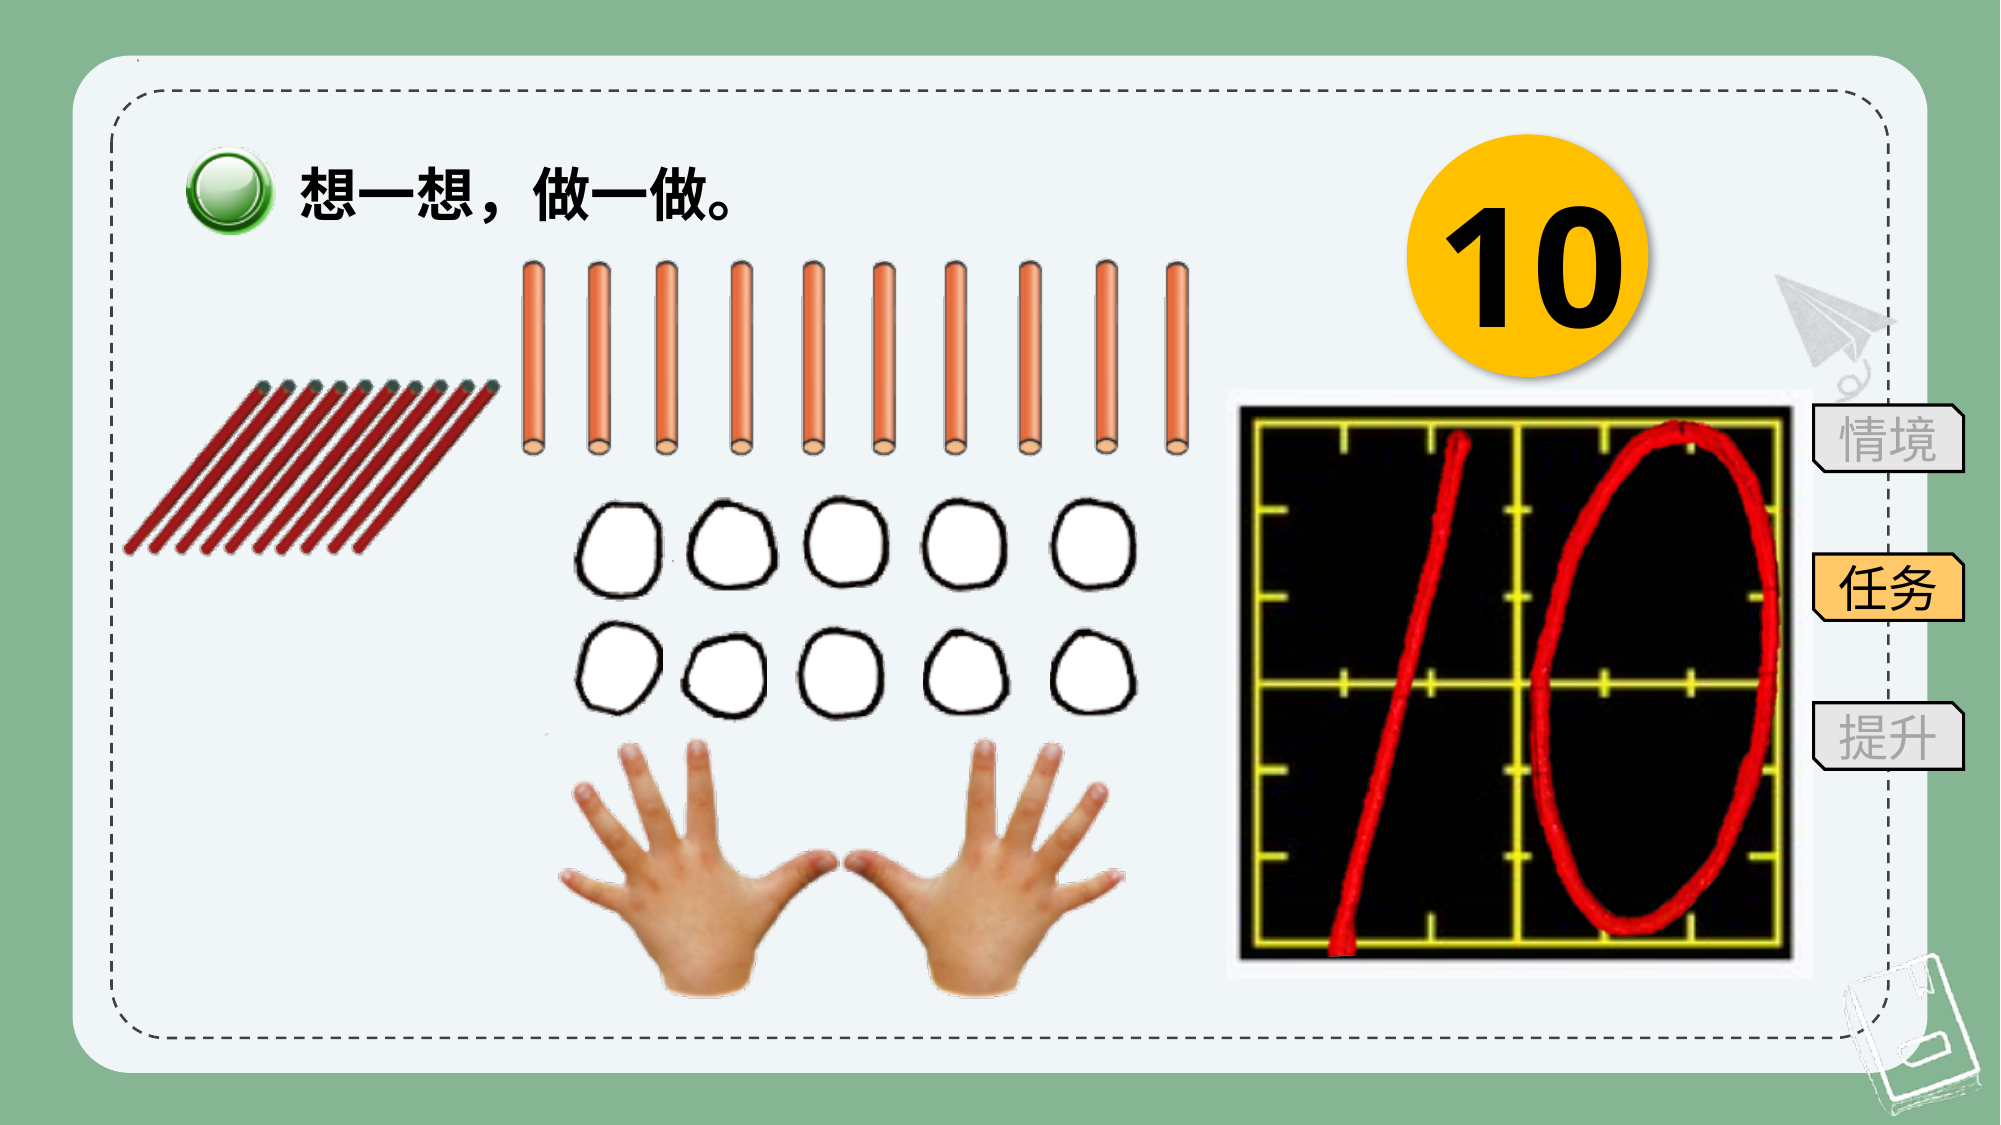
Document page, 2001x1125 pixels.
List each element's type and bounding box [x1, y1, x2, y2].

picture [545, 733, 1135, 1011]
picture [1013, 256, 1047, 457]
picture [582, 257, 616, 458]
text_box [1706, 236, 1964, 770]
picture [1843, 953, 1982, 1116]
picture [797, 256, 830, 457]
picture [1046, 490, 1140, 597]
picture [680, 619, 767, 726]
picture [686, 490, 781, 597]
picture [568, 496, 674, 603]
picture [867, 257, 901, 458]
picture [121, 375, 503, 558]
picture [1160, 257, 1194, 458]
picture [917, 490, 1011, 597]
text_box [186, 146, 783, 237]
text_box [1407, 135, 1770, 376]
picture [517, 256, 550, 457]
picture [568, 614, 663, 721]
picture [939, 256, 972, 457]
picture [1090, 255, 1123, 456]
picture [1050, 619, 1143, 726]
picture [650, 256, 683, 457]
picture [799, 489, 893, 591]
picture [923, 619, 1016, 726]
picture [793, 619, 888, 726]
picture [1227, 389, 1814, 979]
picture [725, 256, 758, 457]
